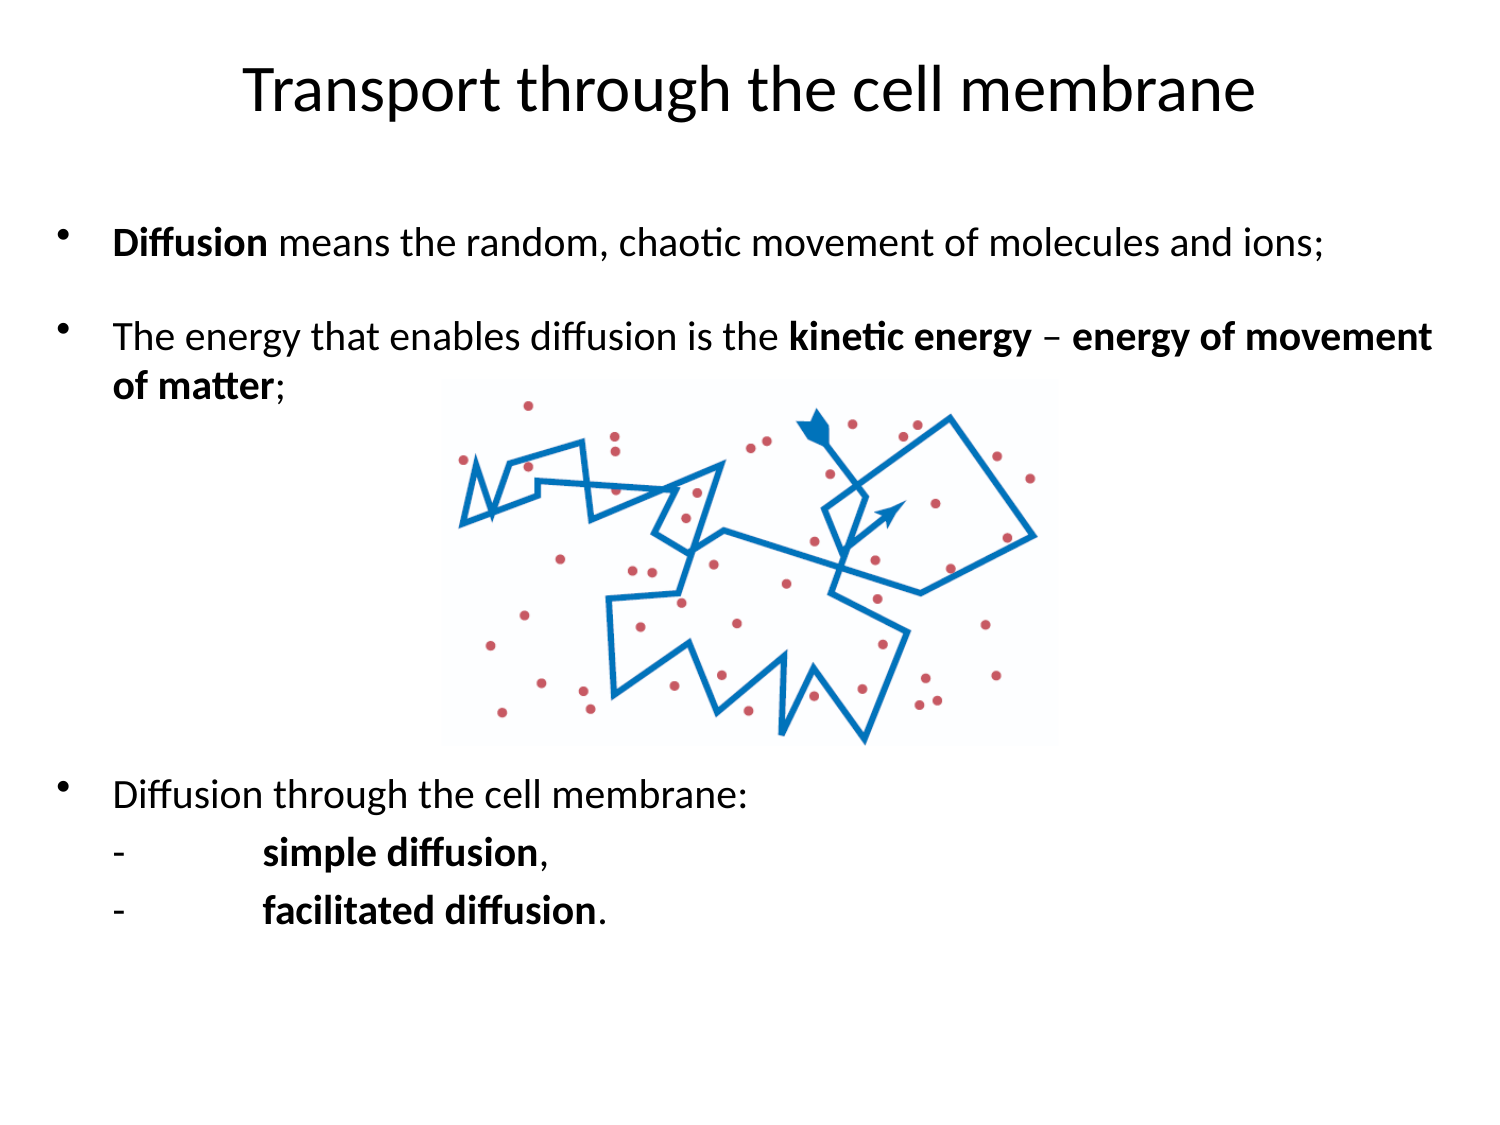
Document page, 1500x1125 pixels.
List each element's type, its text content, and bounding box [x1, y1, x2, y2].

list Diffusion means the random, chaotic movement of molecules and ions; The energy that enables diffusion is the kinetic energy – energy of movement of matter; Diffusion through the cell membrane: - simple diffusion, - facilitated diffusion. [41, 148, 1459, 1071]
picture [441, 378, 1059, 747]
title Transport through the cell membrane [74, 44, 1426, 126]
